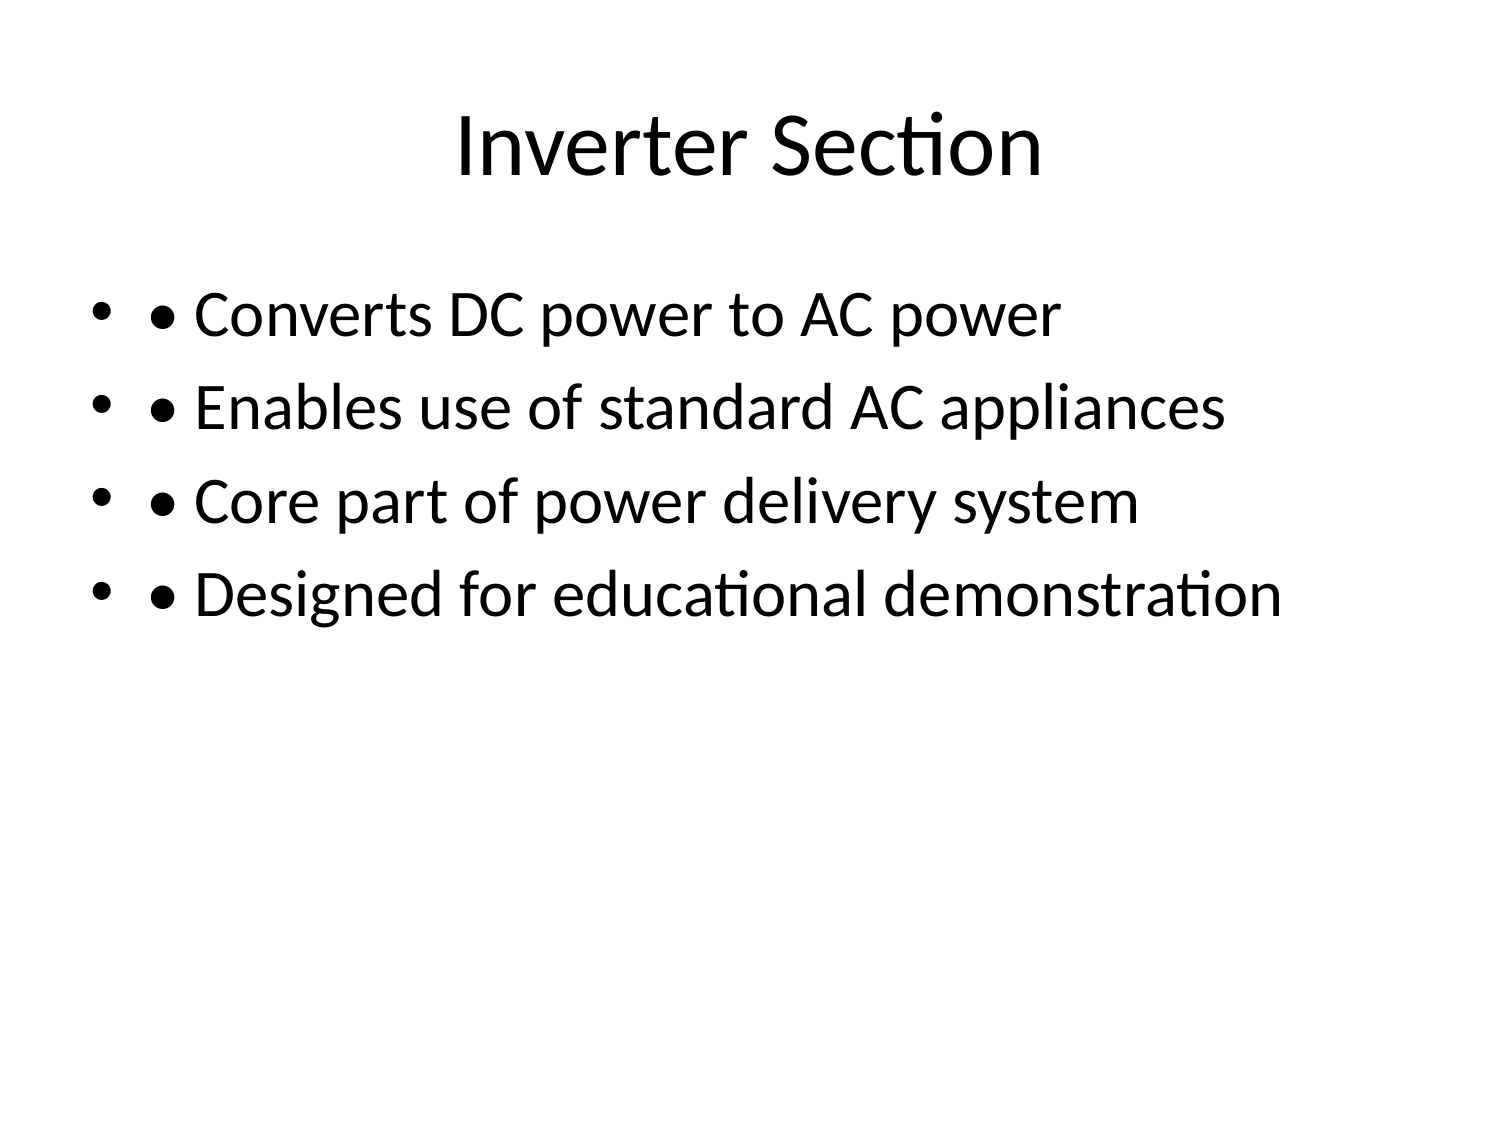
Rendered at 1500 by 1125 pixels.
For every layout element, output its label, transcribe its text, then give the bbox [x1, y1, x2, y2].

list • Converts DC power to AC power • Enables use of standard AC appliances • Core part of power delivery system • Designed for educational demonstration [75, 262, 1425, 1005]
title Inverter Section [75, 45, 1425, 233]
